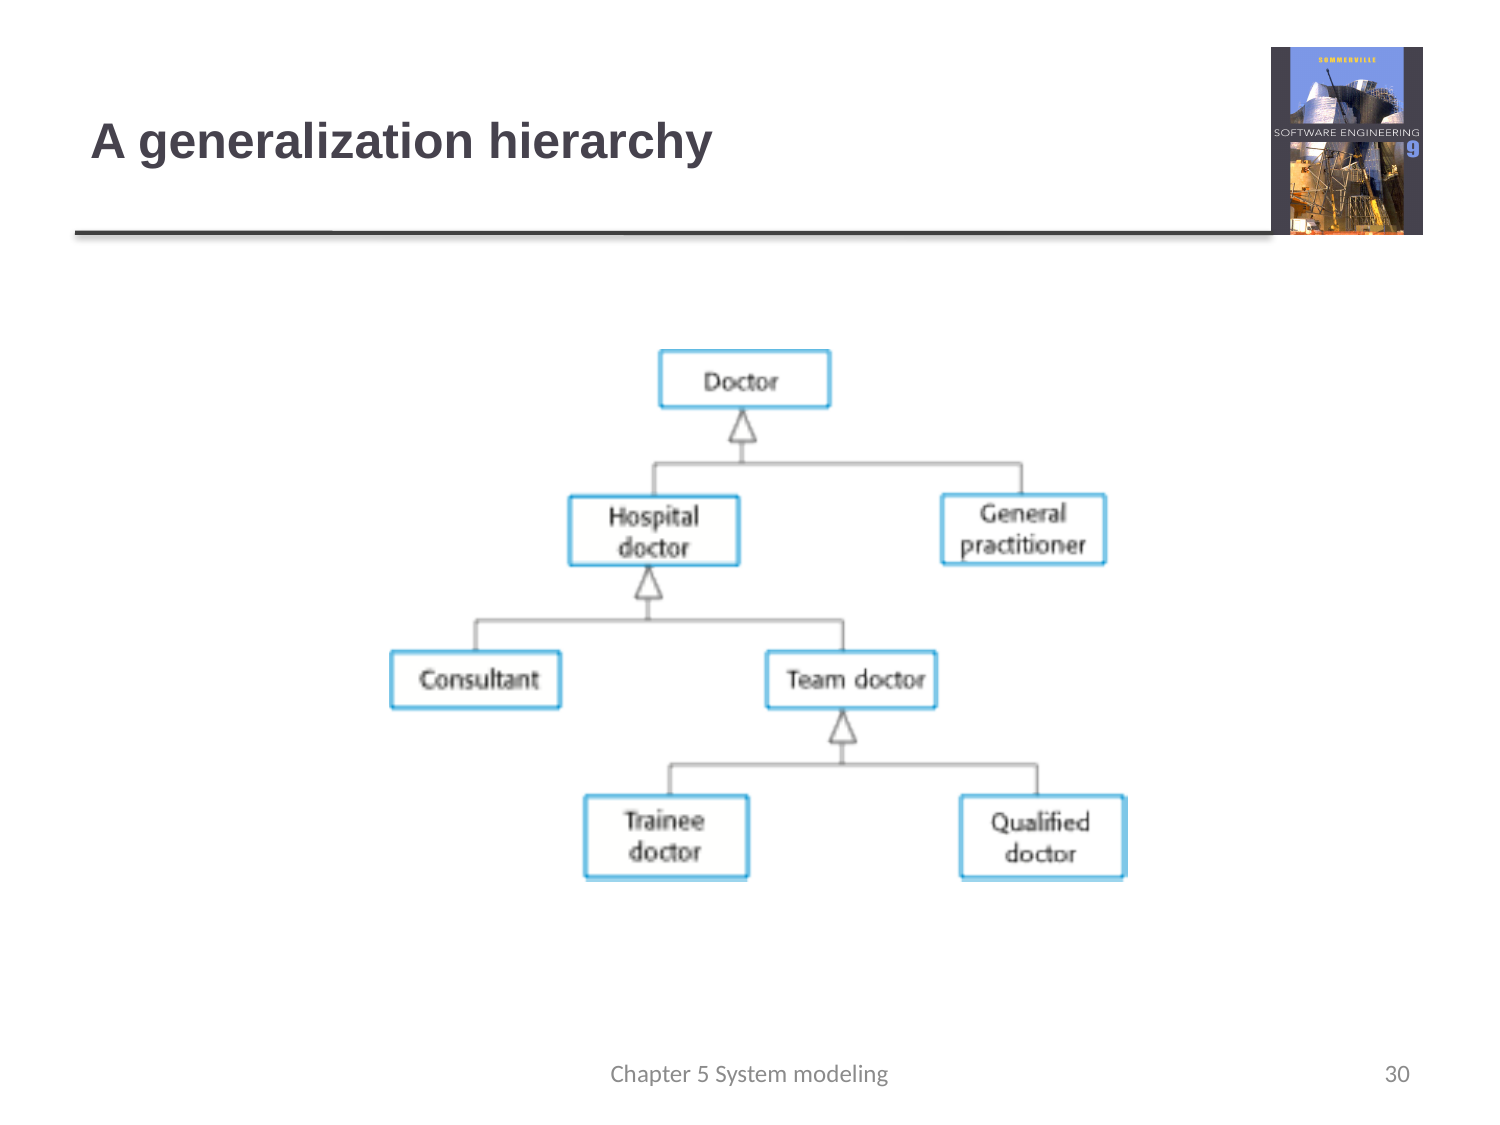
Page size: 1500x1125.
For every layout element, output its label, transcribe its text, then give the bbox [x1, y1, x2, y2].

slide_number 30 [1074, 1042, 1425, 1103]
footer Chapter 5 System modeling [512, 1042, 988, 1103]
picture [1272, 47, 1423, 235]
title A generalization hierarchy [74, 44, 1272, 233]
picture [389, 349, 1128, 882]
